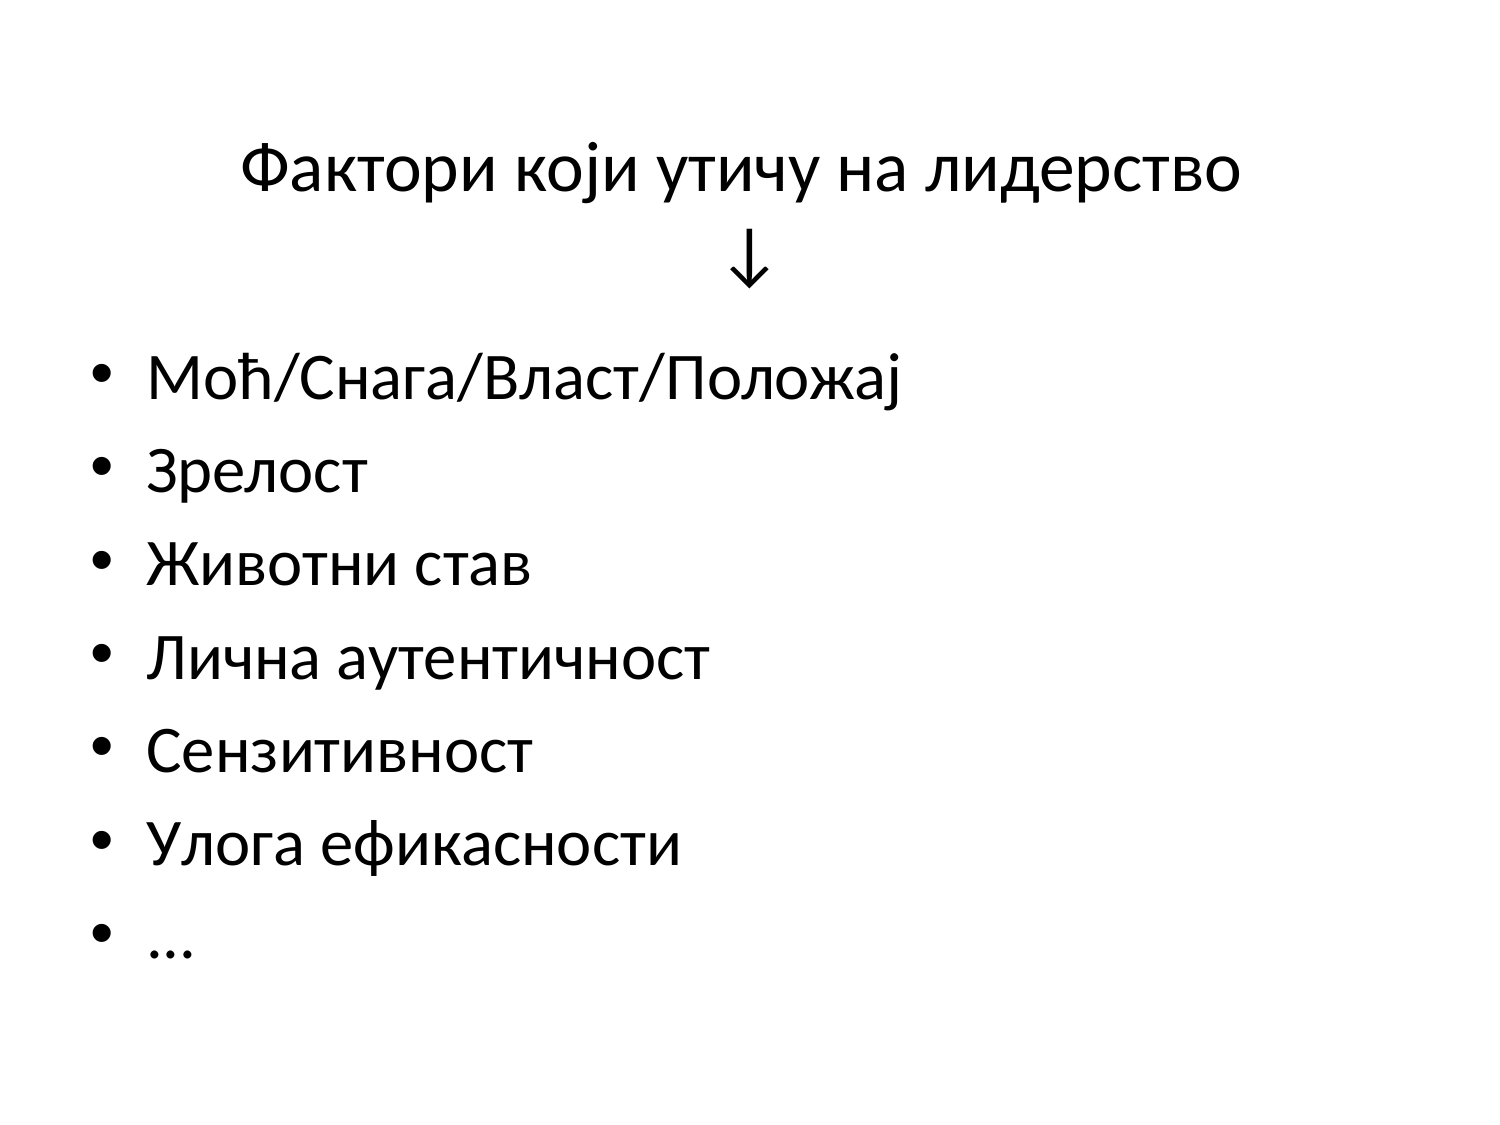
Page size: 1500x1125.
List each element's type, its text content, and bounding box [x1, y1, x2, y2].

list Моћ/Снага/Власт/Положај Зрелост Животни став Лична аутентичност Сензитивност Улога ефикасности ... [75, 324, 1425, 1068]
title Фактори који утичу на лидерство ↓ [75, 112, 1425, 300]
